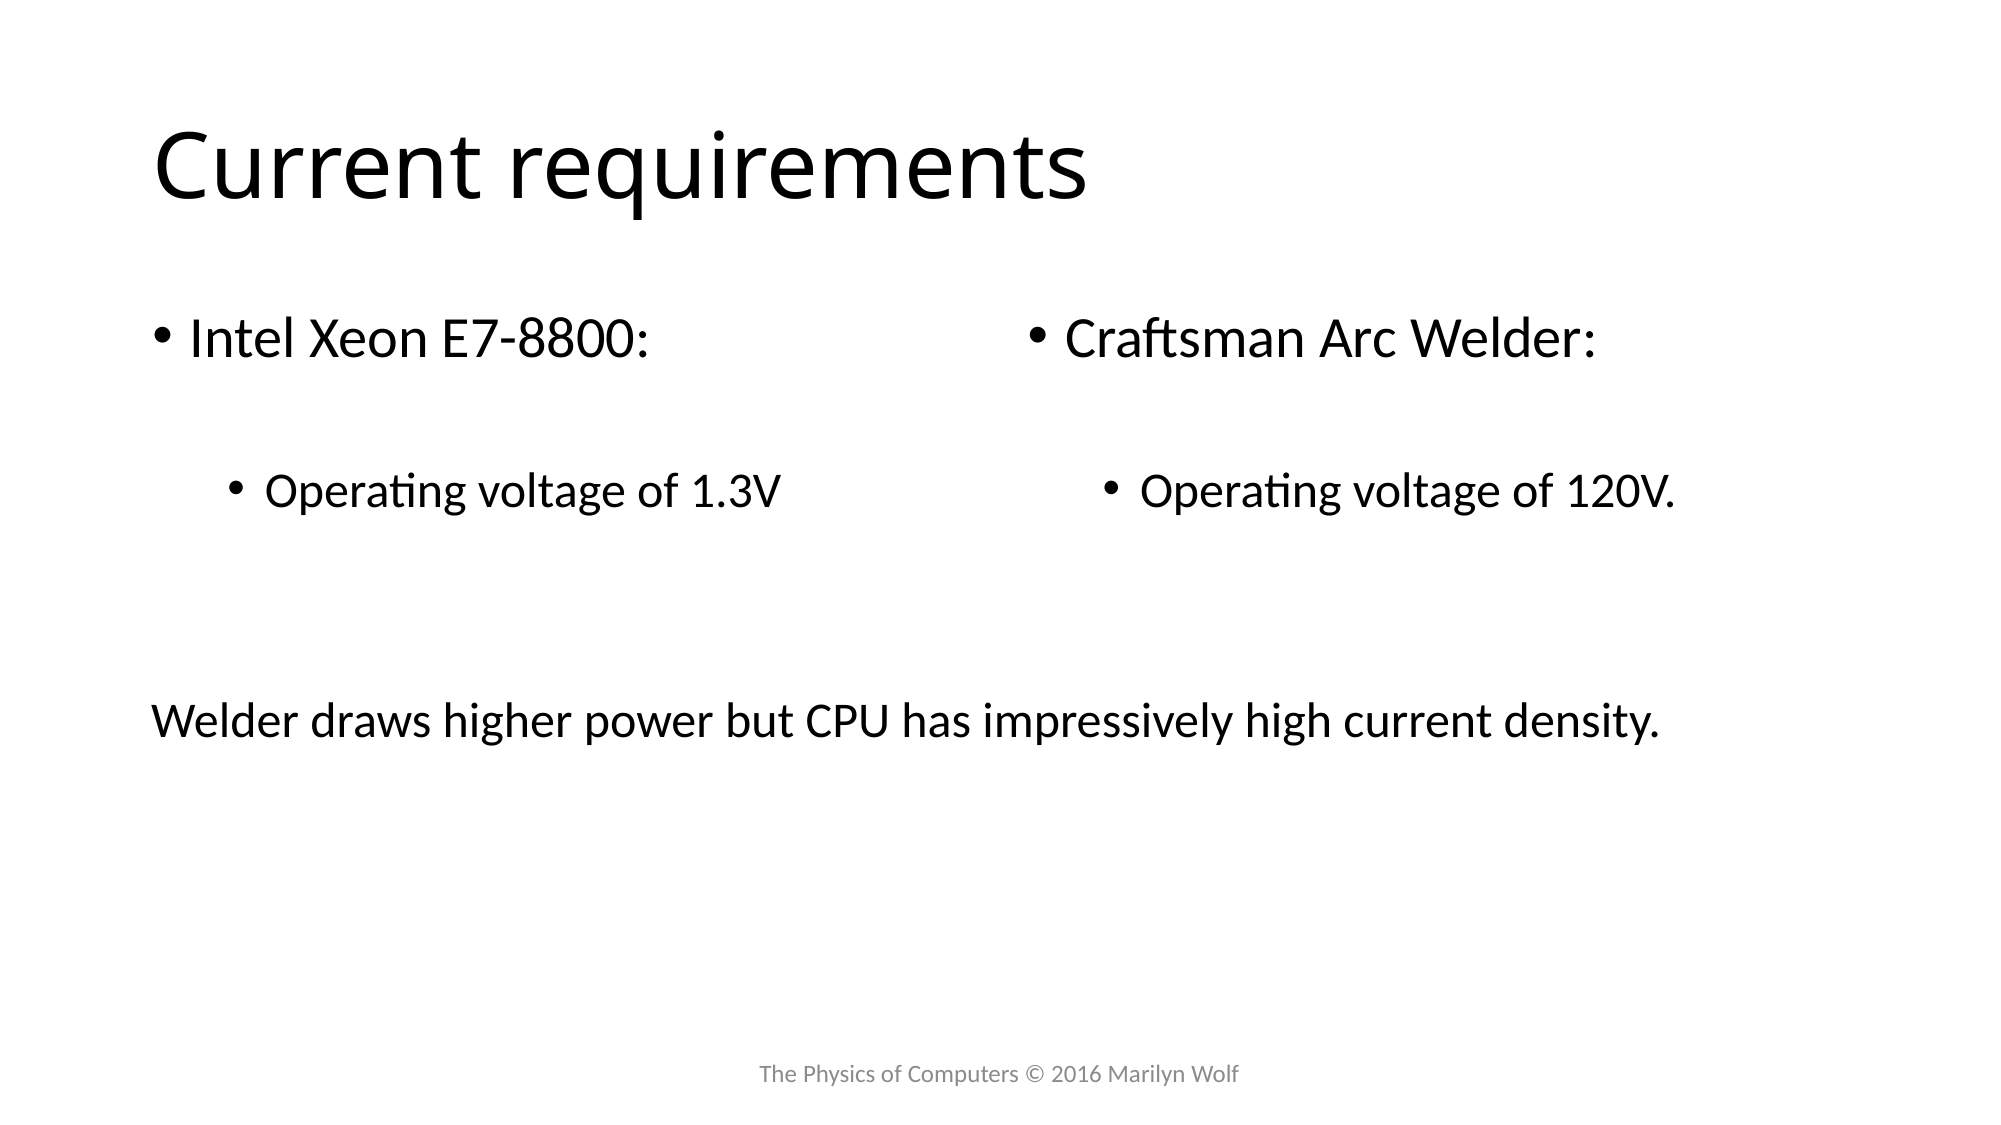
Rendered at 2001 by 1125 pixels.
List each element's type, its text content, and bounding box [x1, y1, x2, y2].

text_box Welder draws higher power but CPU has impressively high current density. [136, 680, 1677, 756]
footer The Physics of Computers © 2016 Marilyn Wolf [662, 1042, 1338, 1103]
title Current requirements [137, 59, 1863, 278]
